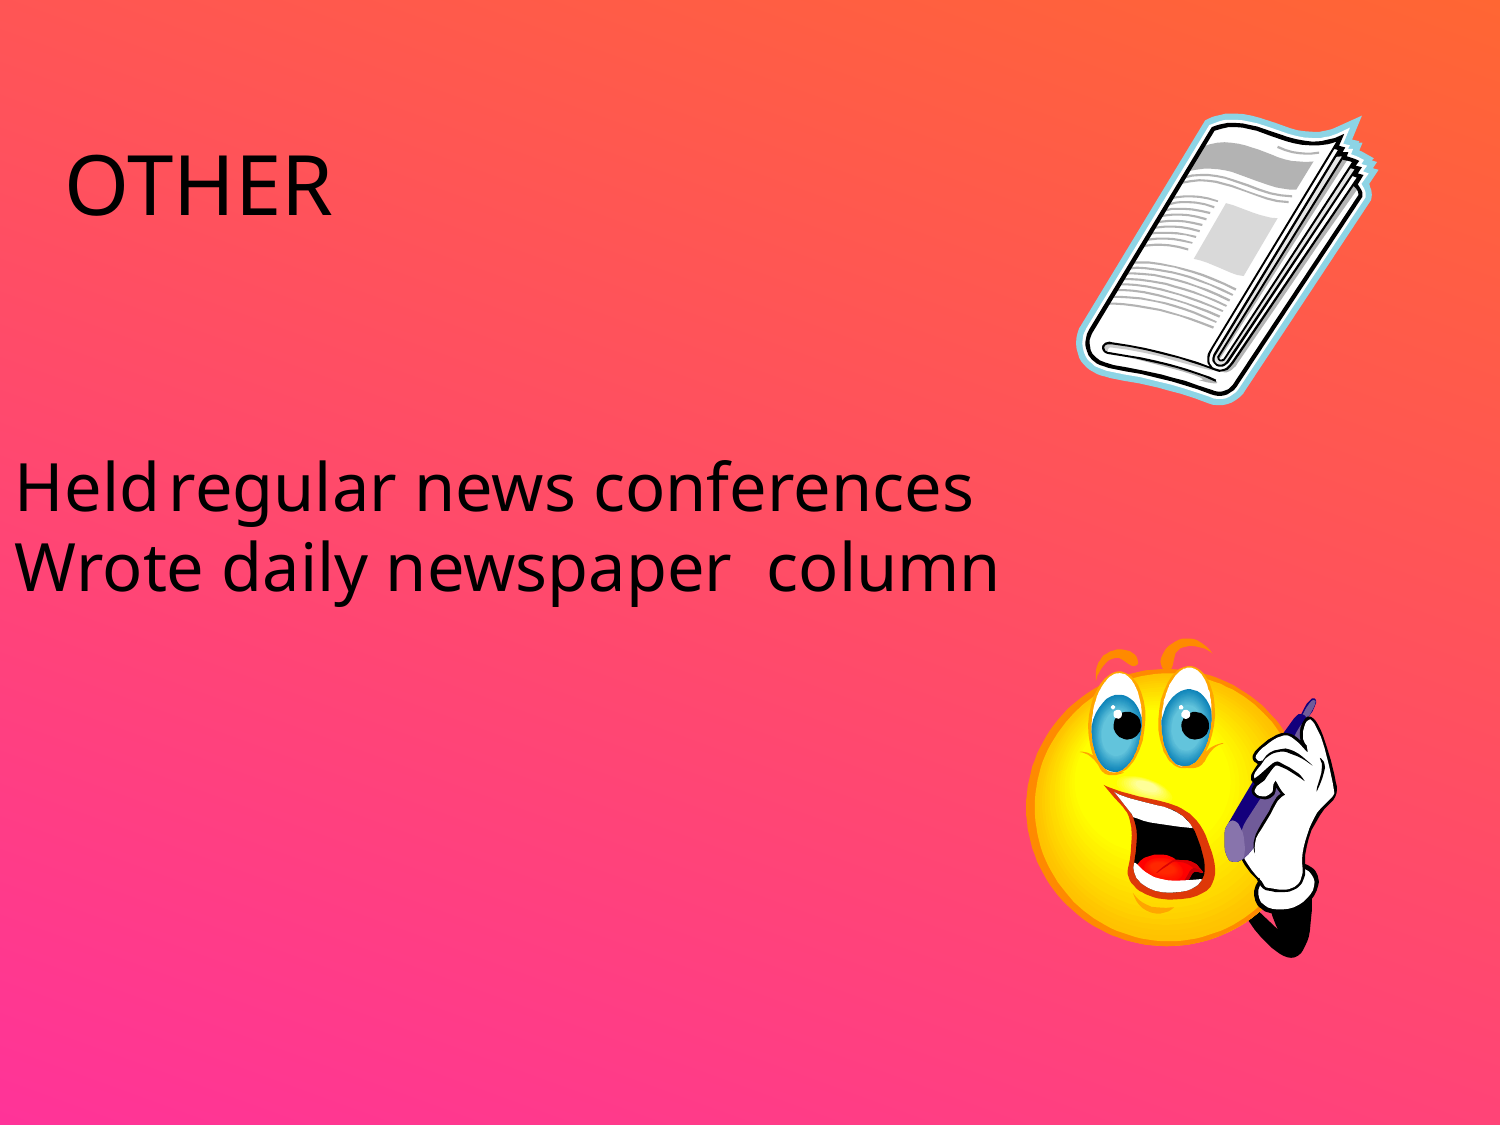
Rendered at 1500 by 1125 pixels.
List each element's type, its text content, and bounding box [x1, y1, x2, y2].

text_box Held regular news conferences Wrote daily newspaper column [0, 437, 1275, 613]
text_box OTHER [49, 125, 1069, 240]
picture [1074, 112, 1380, 407]
picture [1024, 637, 1339, 960]
